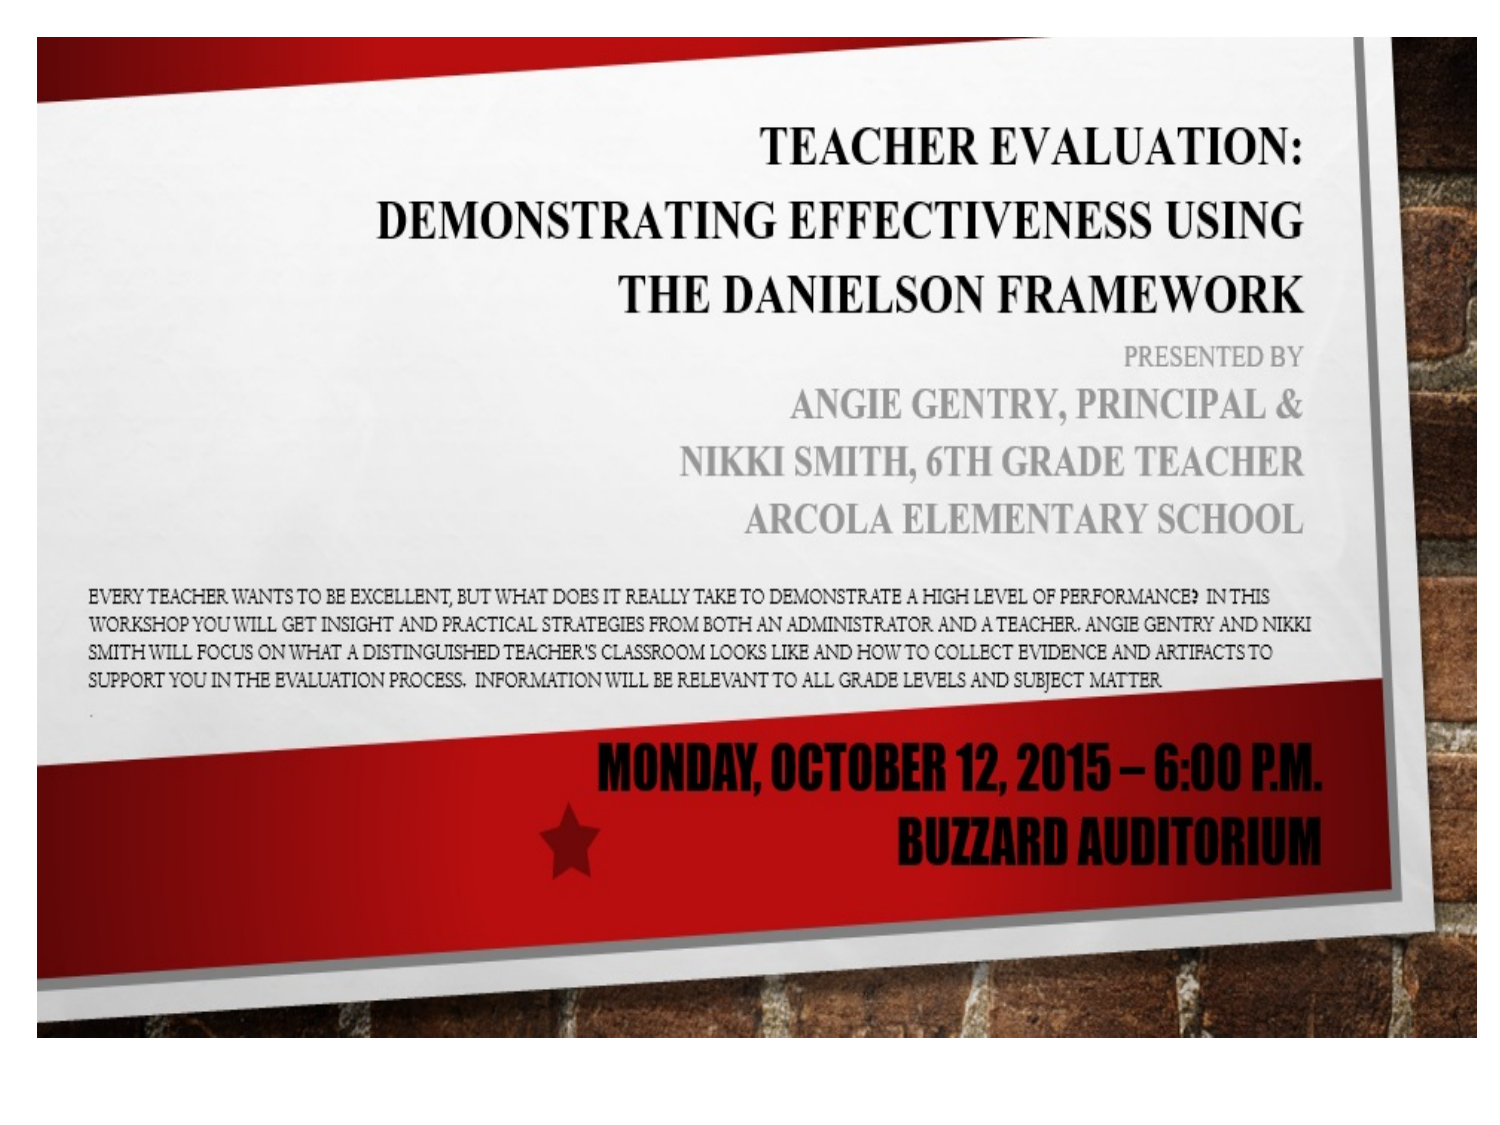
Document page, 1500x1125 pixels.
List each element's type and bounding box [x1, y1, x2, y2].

picture [37, 37, 1477, 1038]
